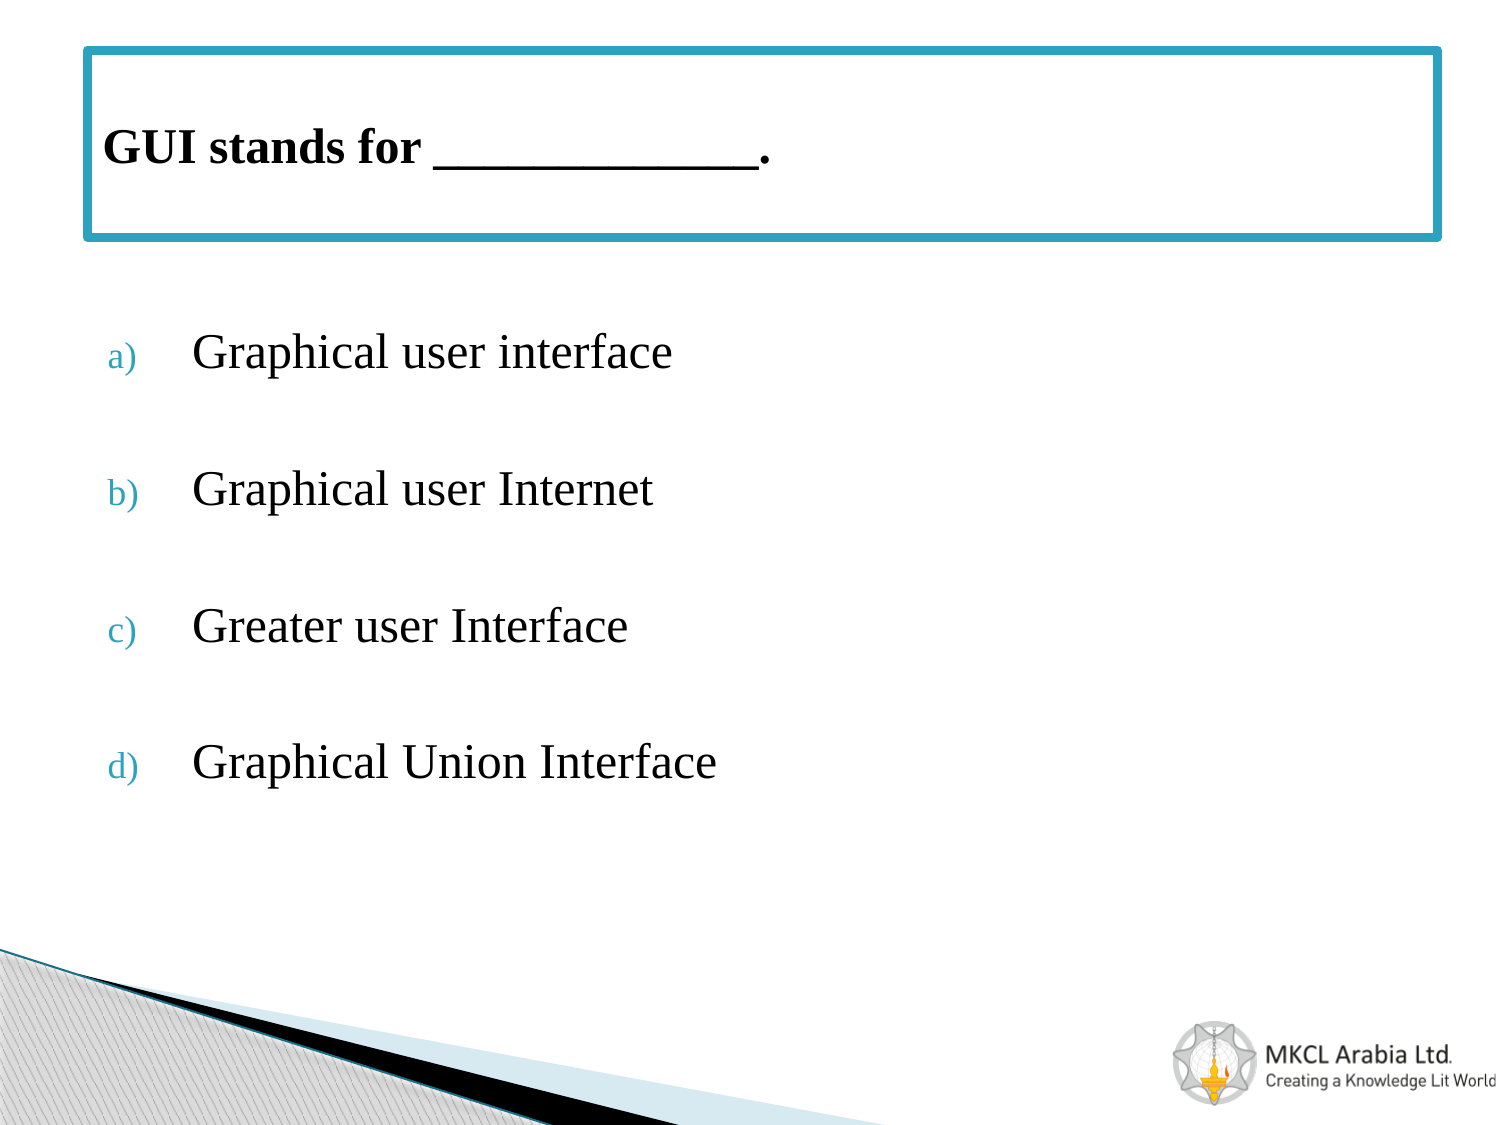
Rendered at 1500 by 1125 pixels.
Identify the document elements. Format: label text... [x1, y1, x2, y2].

title GUI stands for _____________. [83, 46, 1442, 242]
list Graphical user interface Graphical user Internet Greater user Interface Graphical Union Interface [75, 243, 1425, 986]
picture [1172, 1021, 1496, 1106]
